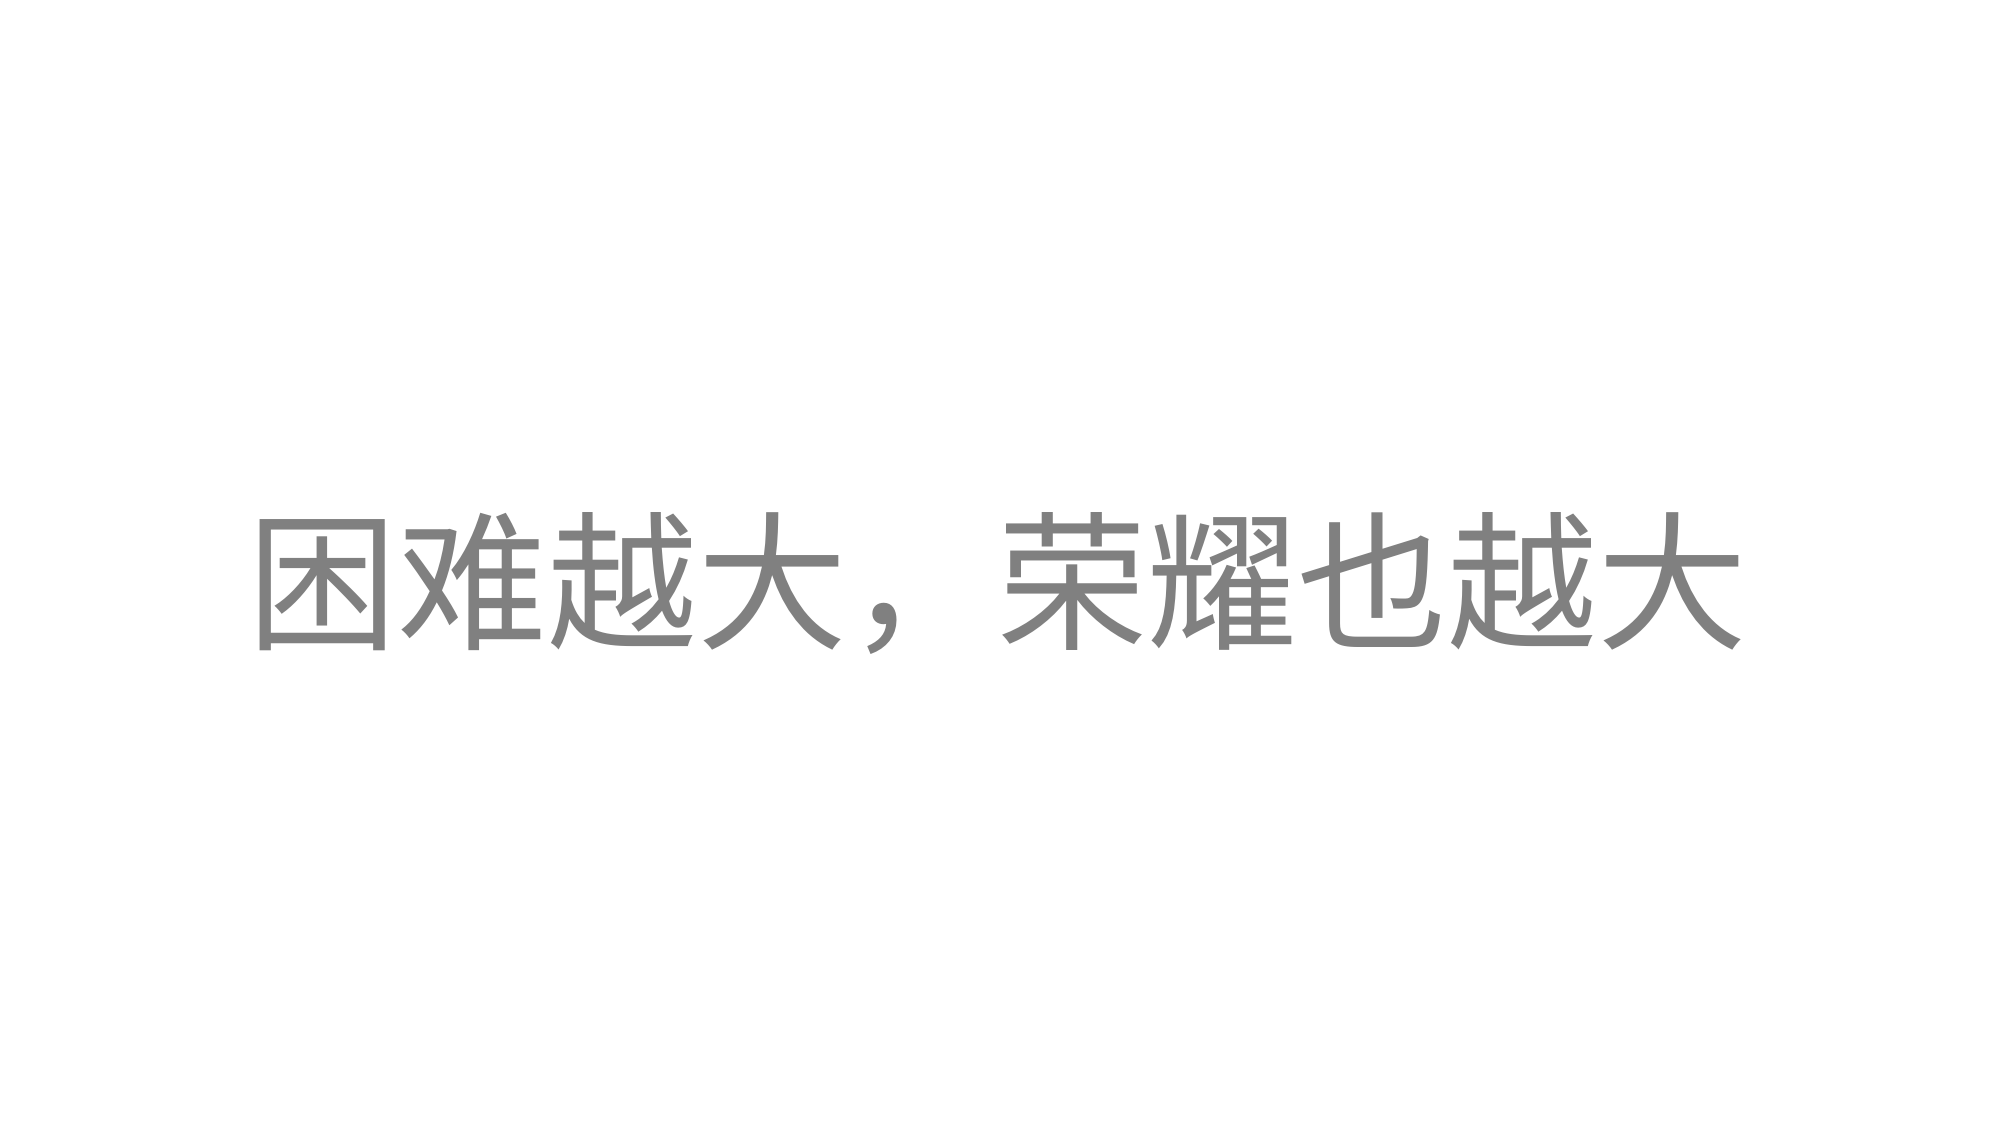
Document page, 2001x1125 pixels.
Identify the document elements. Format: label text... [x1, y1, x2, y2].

text_box 困难越大，荣耀也越大 [232, 481, 1763, 676]
